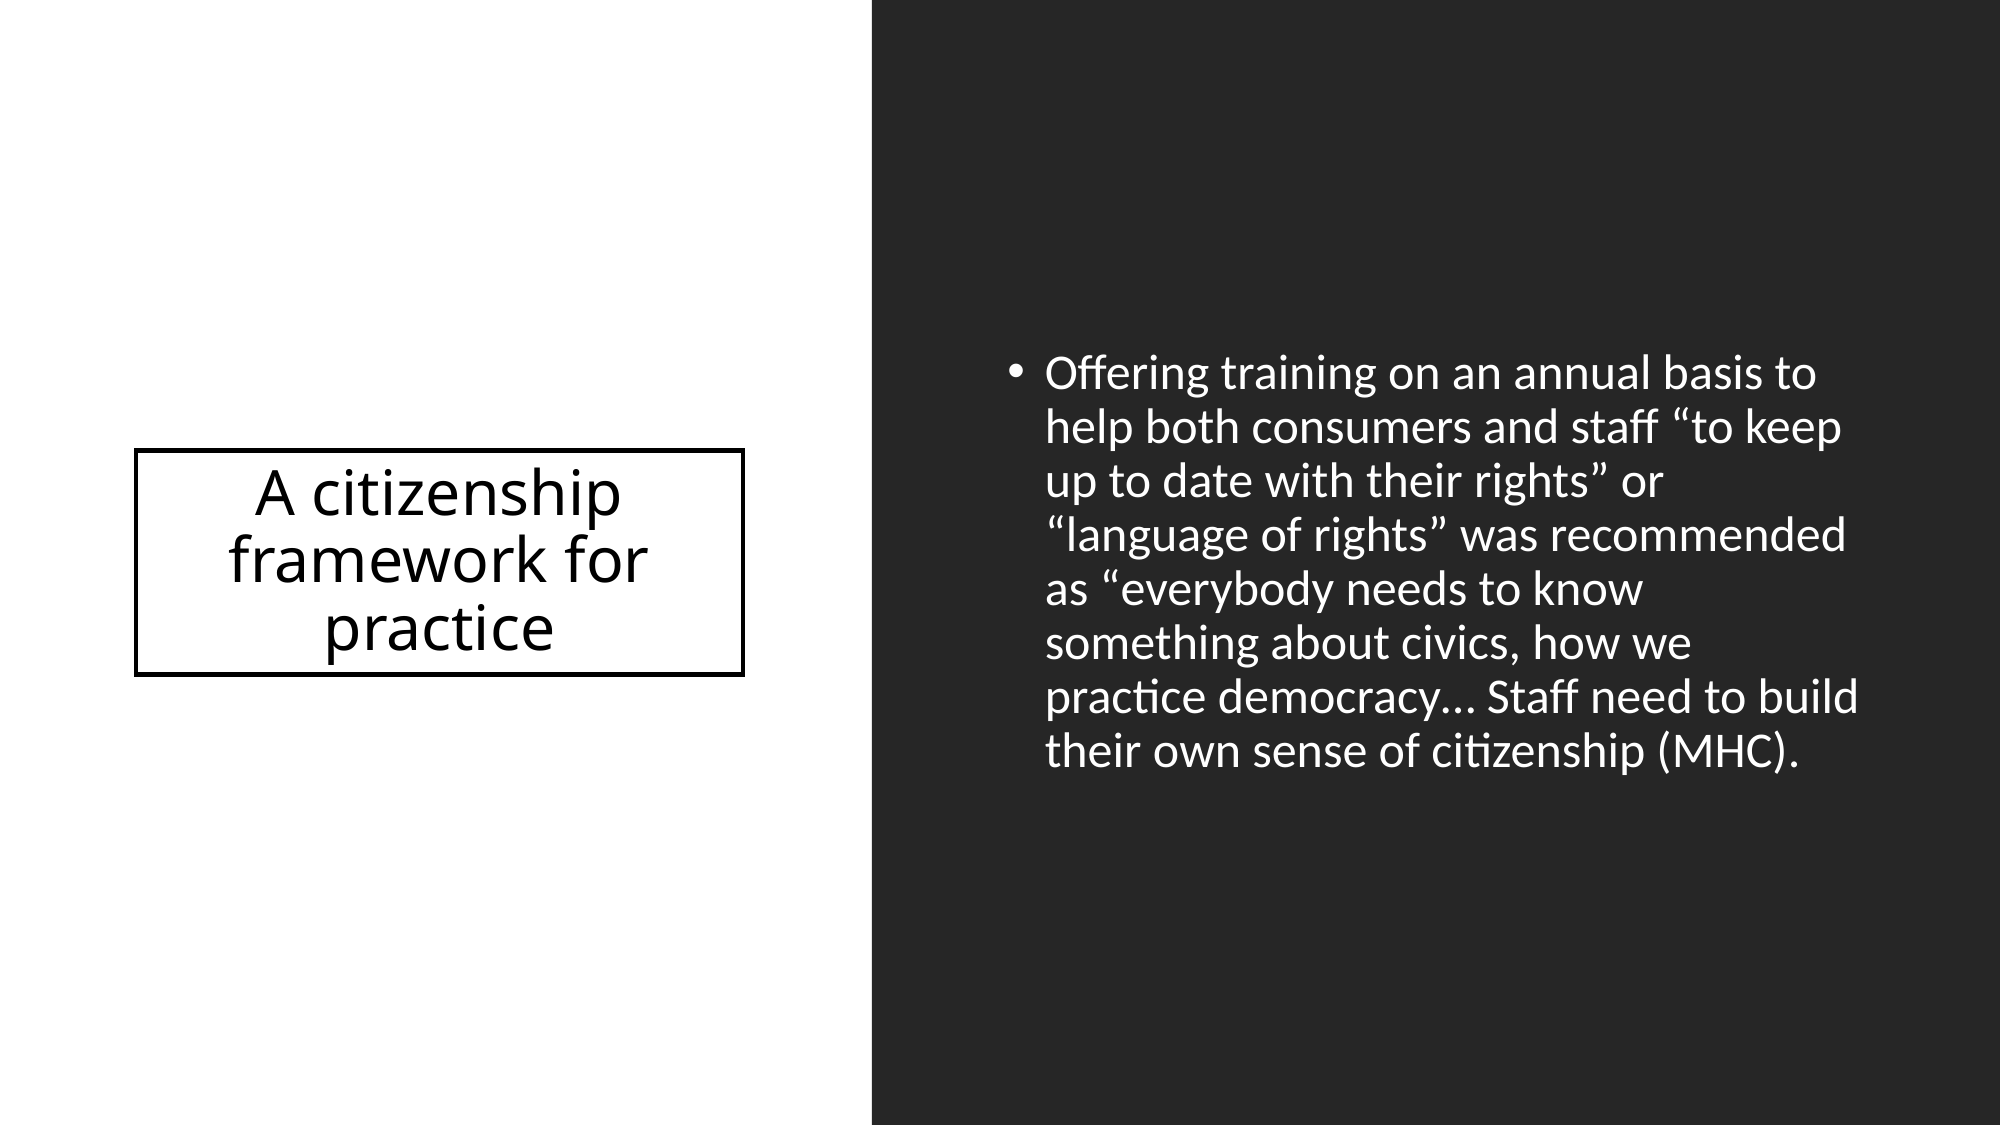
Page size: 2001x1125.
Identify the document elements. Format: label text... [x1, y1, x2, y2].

list Offering training on an annual basis to help both consumers and staff “to keep up to date with their rights” or “language of rights” was recommended as “everybody needs to know something about civics, how we practice democracy… Staff need to build their own sense of citizenship (MHC). [992, 131, 1880, 994]
title A citizenship framework for practice [136, 450, 743, 675]
text_box [871, 0, 2000, 1125]
